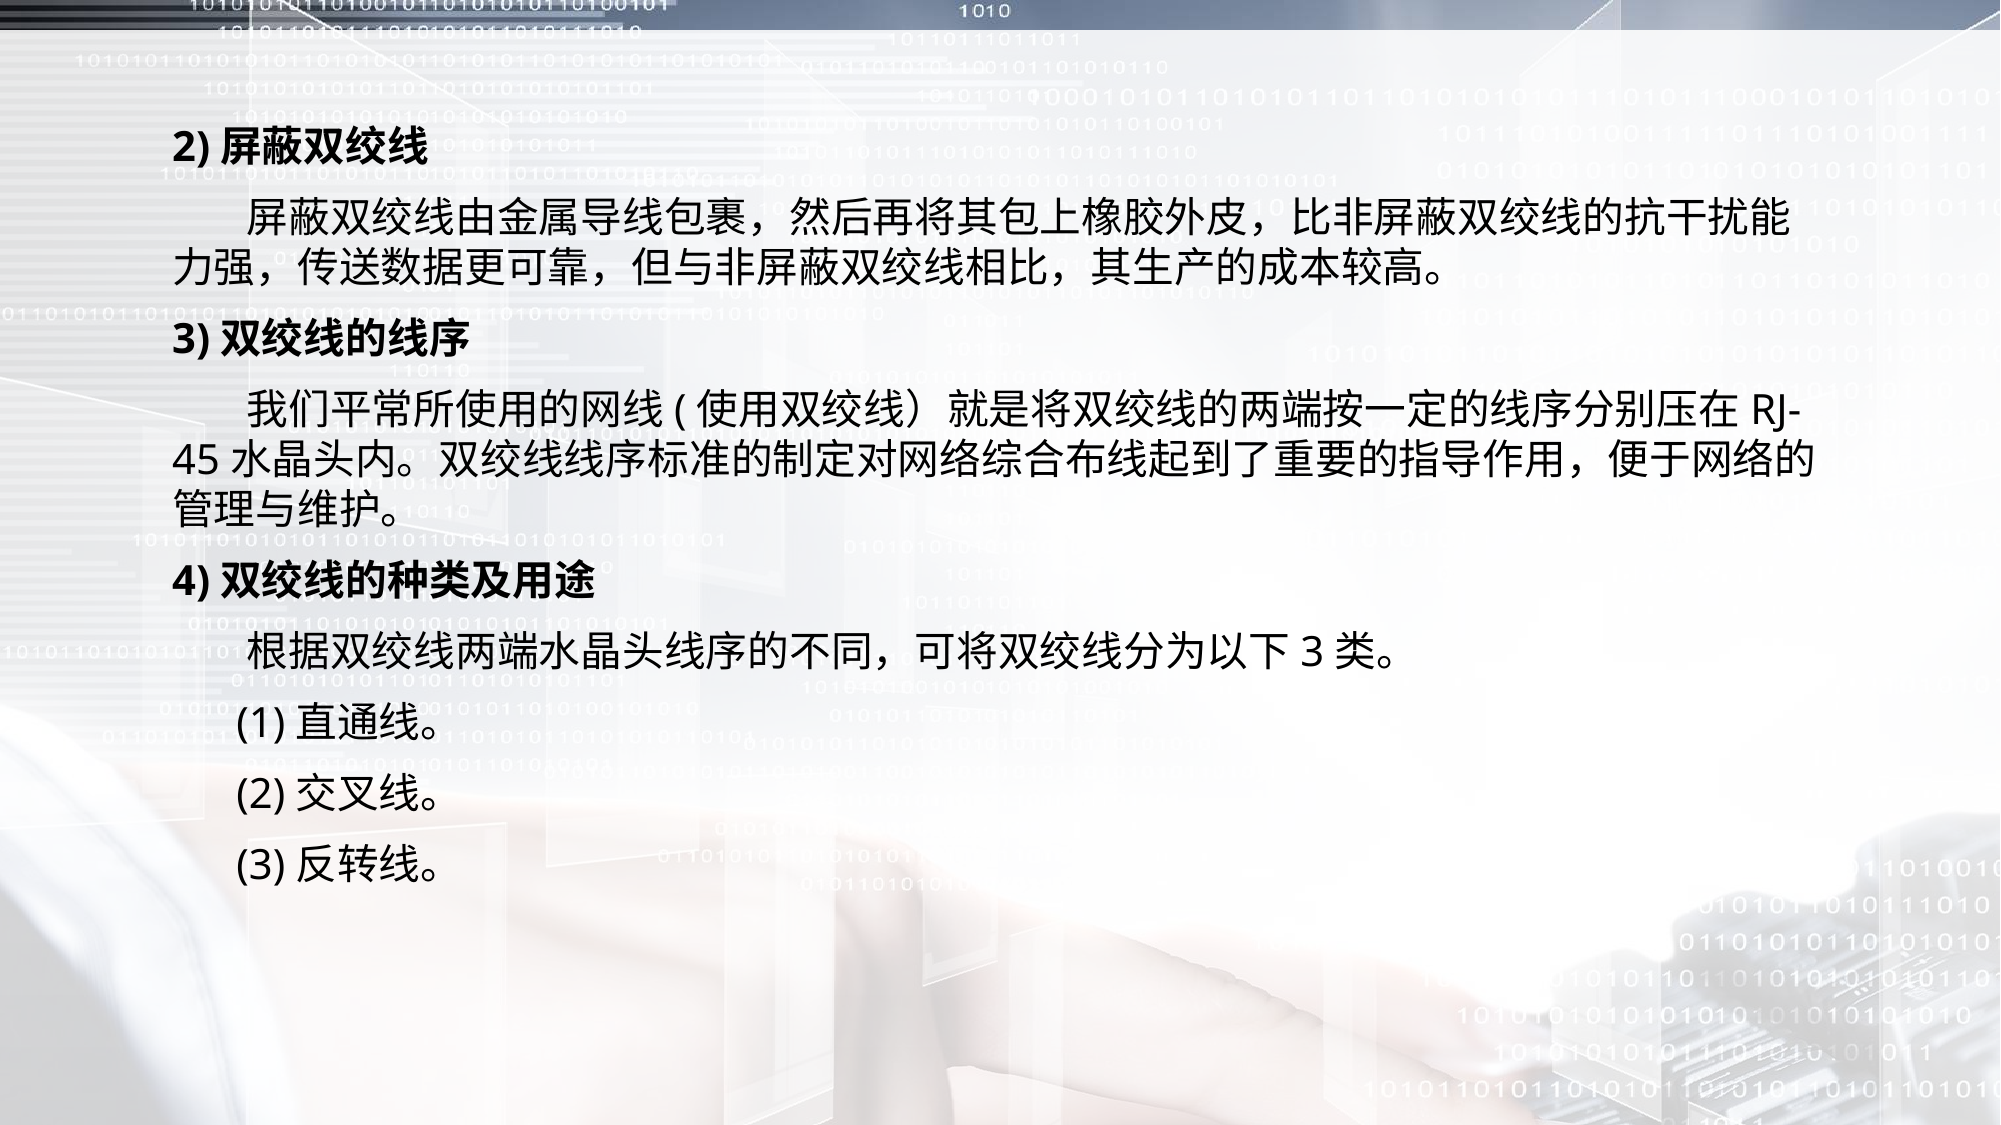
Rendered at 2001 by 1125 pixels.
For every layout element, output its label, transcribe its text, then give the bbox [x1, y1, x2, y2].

list 2)屏蔽双绞线 屏蔽双绞线由金属导线包裹，然后再将其包上橡胶外皮，比非屏蔽双绞线的抗干扰能力强，传送数据更可靠，但与非屏蔽双绞线相比，其生产的成本较高。 3)双绞线的线序 我们平常所使用的网线(使用双绞线）就是将双绞线的两端按一定的线序分别压在RJ-45水晶头内。双绞线线序标准的制定对网络综合布线起到了重要的指导作用，便于网络的管理与维护。 4)双绞线的种类及用途 根据双绞线两端水晶头线序的不同，可将双绞线分为以下3类。 (1)直通线。 (2)交叉线。 (3)反转线。 [157, 112, 1845, 1081]
picture [0, 0, 2000, 30]
